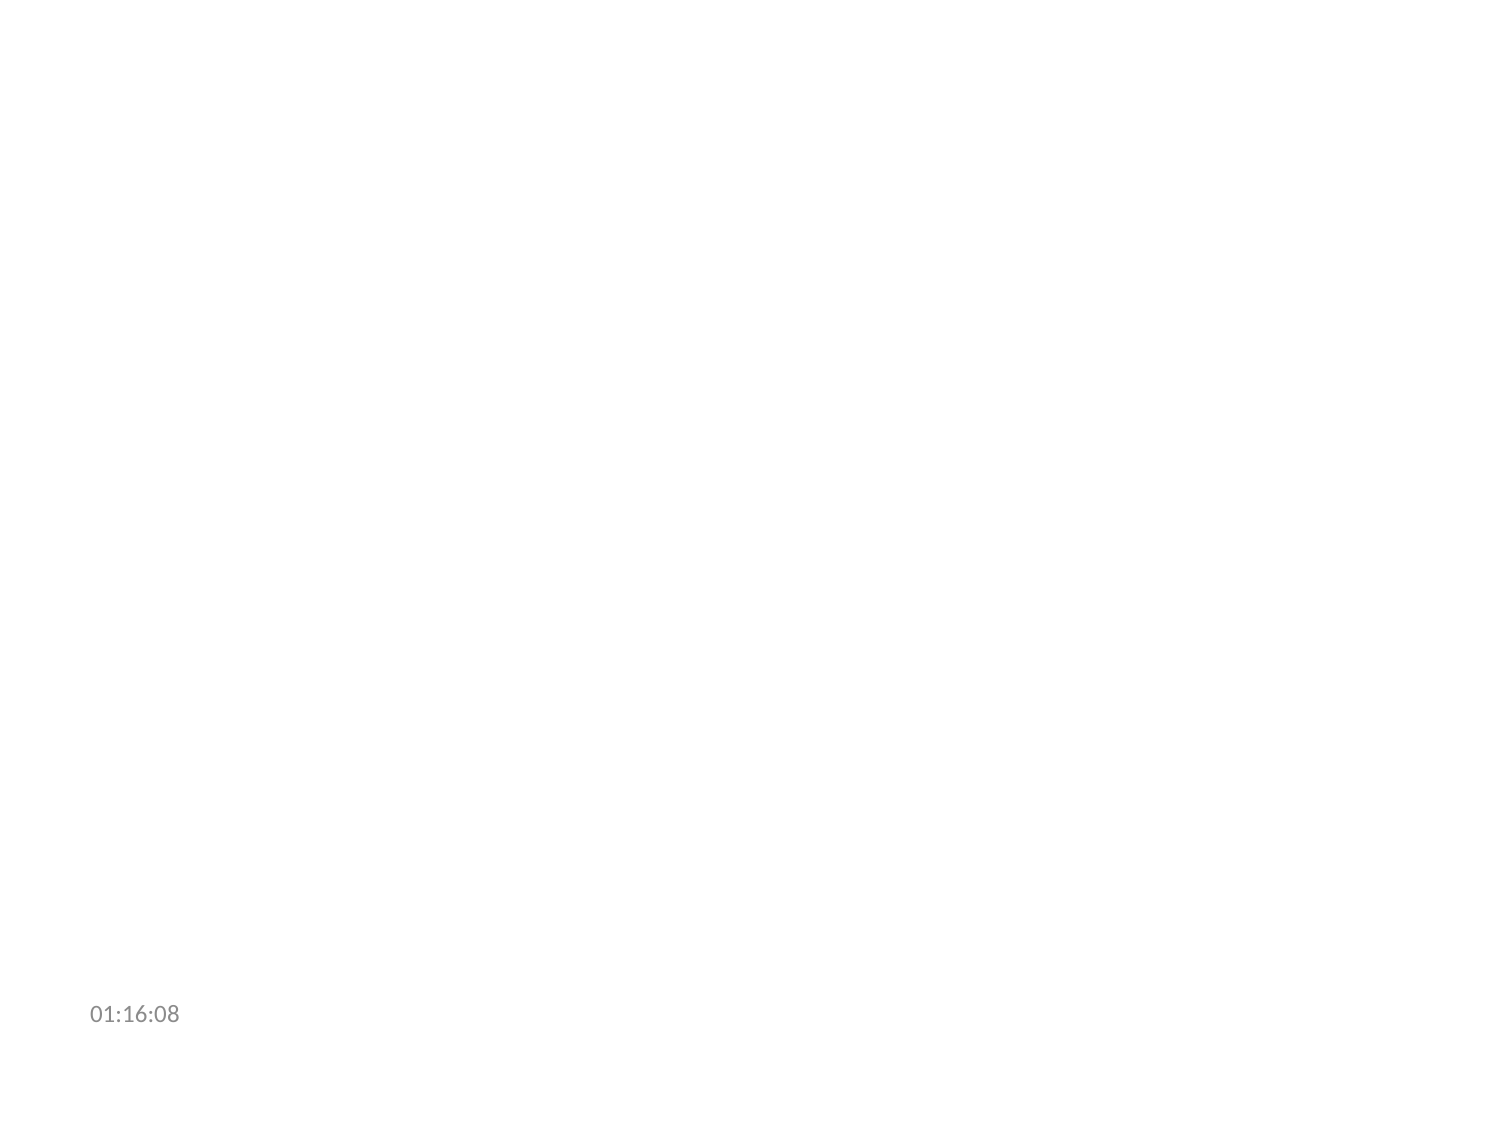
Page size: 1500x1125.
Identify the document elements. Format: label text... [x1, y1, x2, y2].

text_box 15:35:09 [75, 982, 425, 1043]
